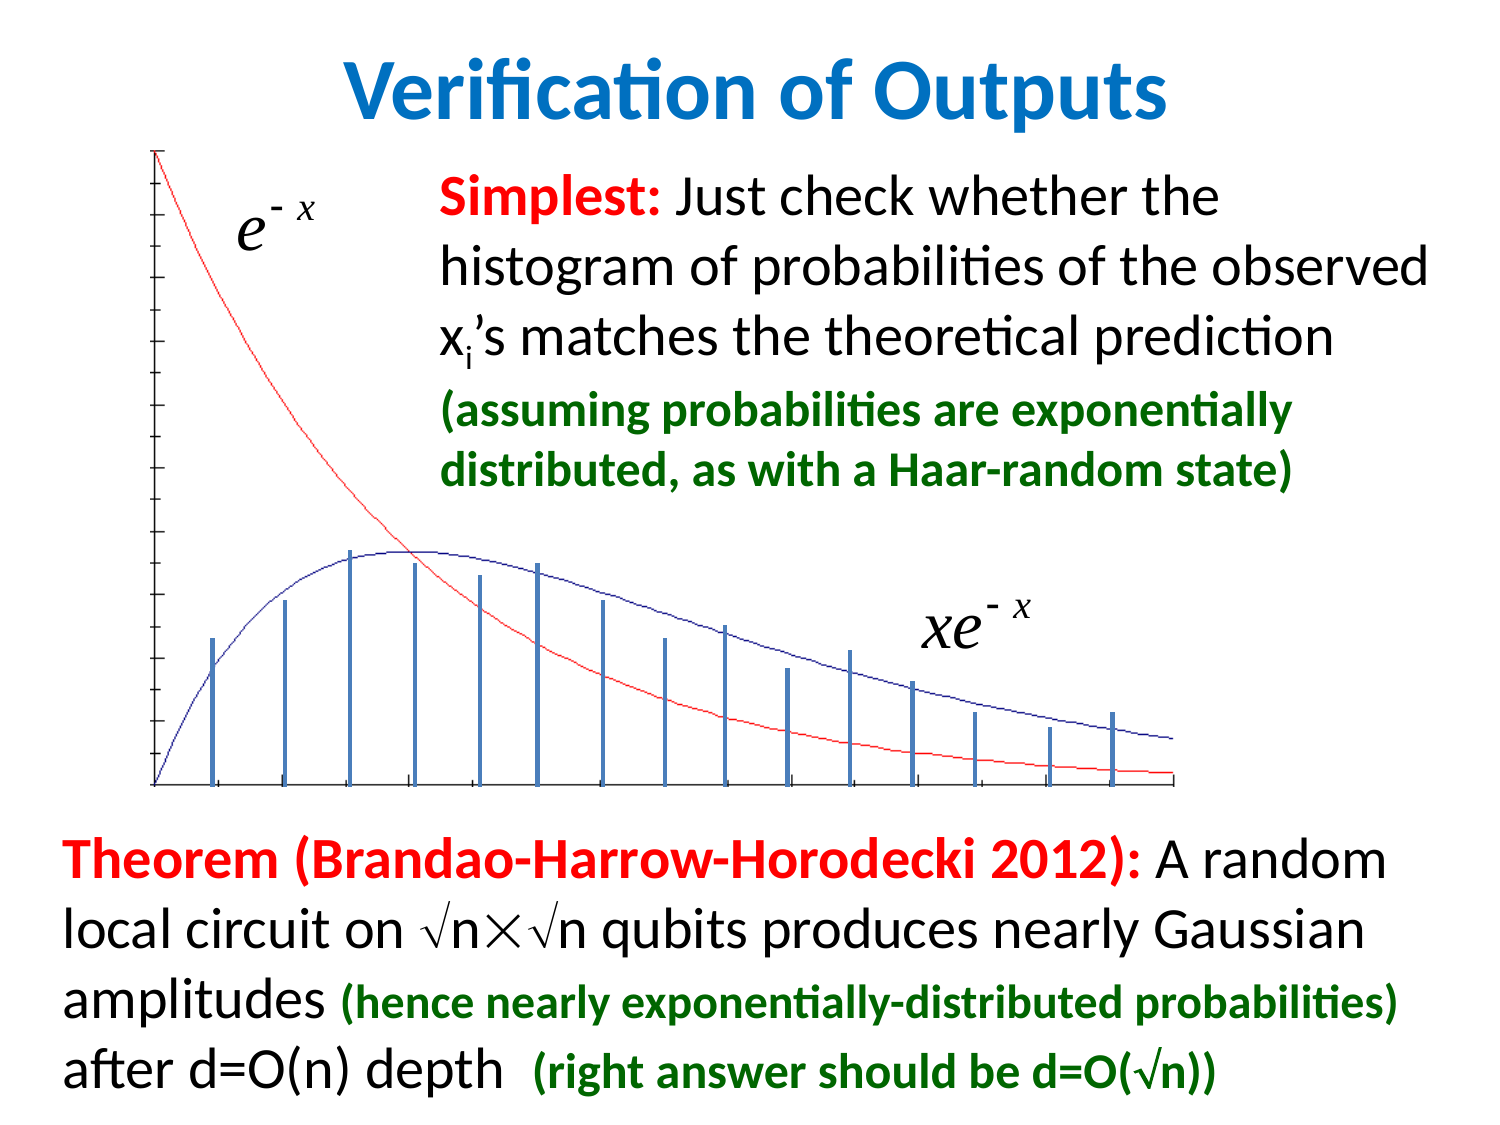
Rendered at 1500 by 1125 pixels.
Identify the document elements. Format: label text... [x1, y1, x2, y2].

text_box Verification of Outputs [49, 24, 1463, 145]
text_box Theorem (Brandao-Harrow-Horodecki 2012): A random local circuit on nn qubits produces nearly Gaussian amplitudes (hence nearly exponentially-distributed probabilities) after d=O(n) depth (right answer should be d=O(n)) [48, 812, 1474, 1108]
text_box Simplest: Just check whether the histogram of probabilities of the observed xi’s matches the theoretical prediction (assuming probabilities are exponentially distributed, as with a Haar-random state) [1180, 149, 1450, 504]
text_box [149, 149, 1180, 787]
